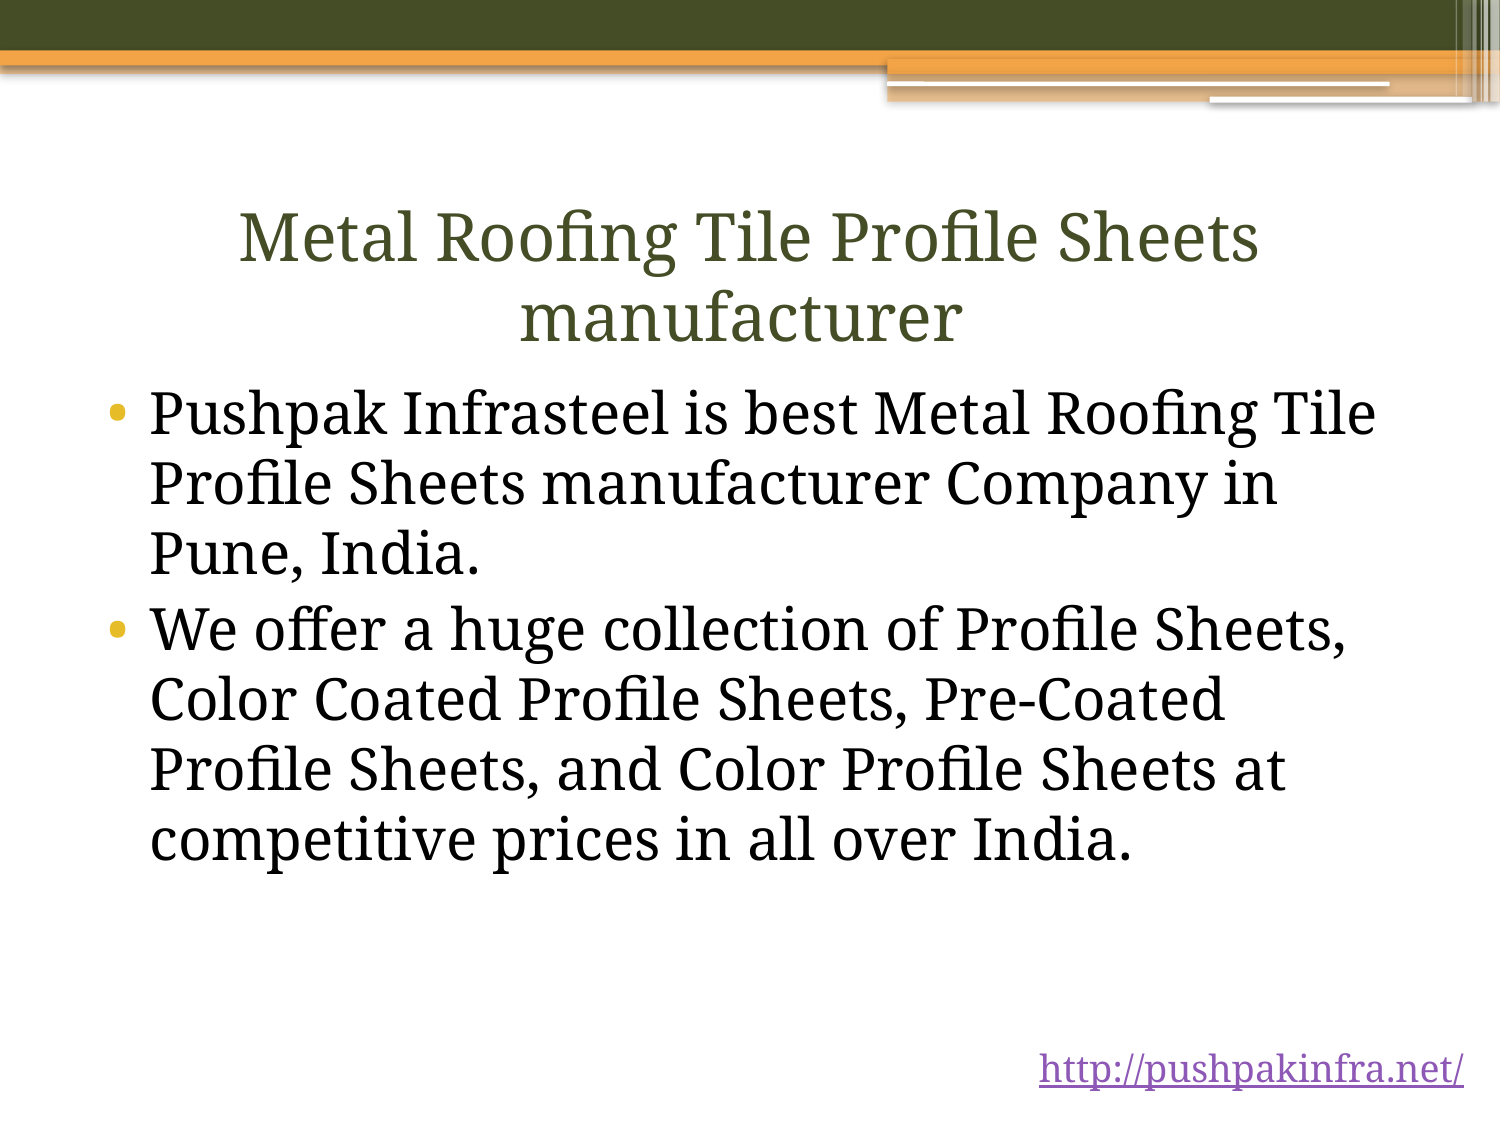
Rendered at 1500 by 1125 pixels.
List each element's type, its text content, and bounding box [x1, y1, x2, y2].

list Pushpak Infrasteel is best Metal Roofing Tile Profile Sheets manufacturer Company in Pune, India. We offer a huge collection of Profile Sheets, Color Coated Profile Sheets, Pre-Coated Profile Sheets, and Color Profile Sheets at competitive prices in all over India. [75, 368, 1425, 1079]
title Metal Roofing Tile Profile Sheets manufacturer [75, 187, 1425, 363]
text_box http://pushpakinfra.net/ [1024, 1037, 1479, 1104]
